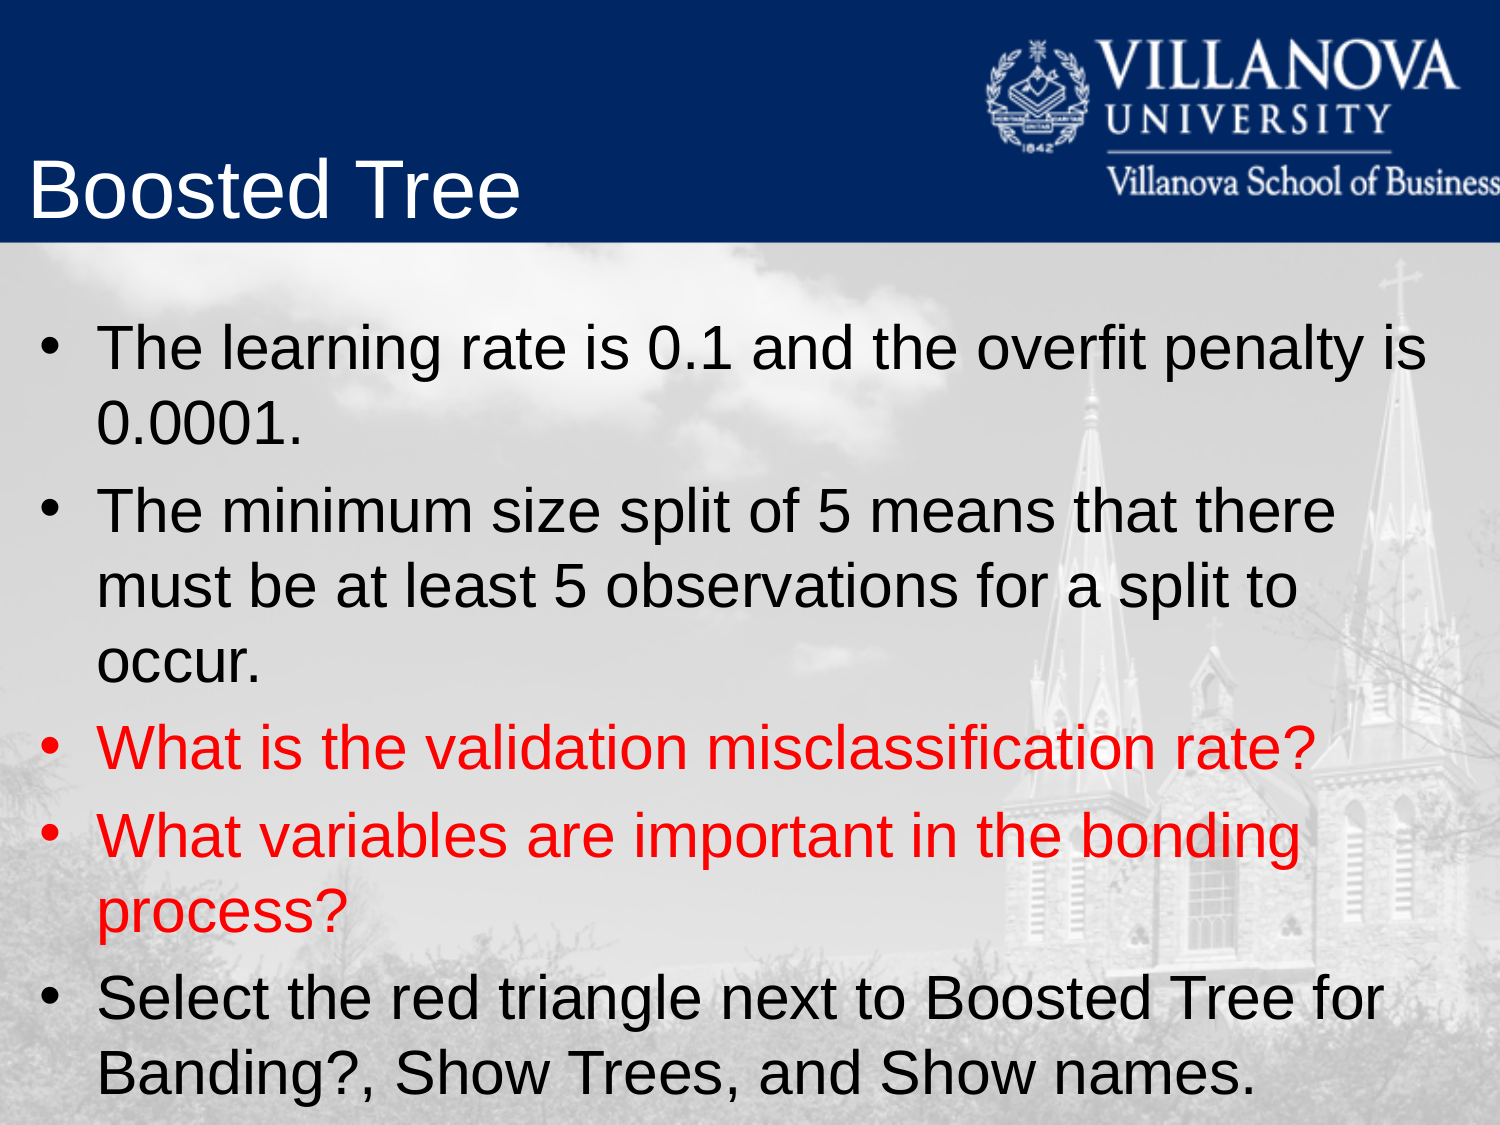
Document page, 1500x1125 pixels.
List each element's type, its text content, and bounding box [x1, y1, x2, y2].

picture [0, 0, 1500, 1125]
list The learning rate is 0.1 and the overfit penalty is 0.0001. The minimum size split of 5 means that there must be at least 5 observations for a split to occur. What is the validation misclassification rate? What variables are important in the bonding process? Select the red triangle next to Boosted Tree for Banding?, Show Trees, and Show names. [24, 299, 1475, 1125]
text_box Boosted Tree [12, 62, 1363, 250]
